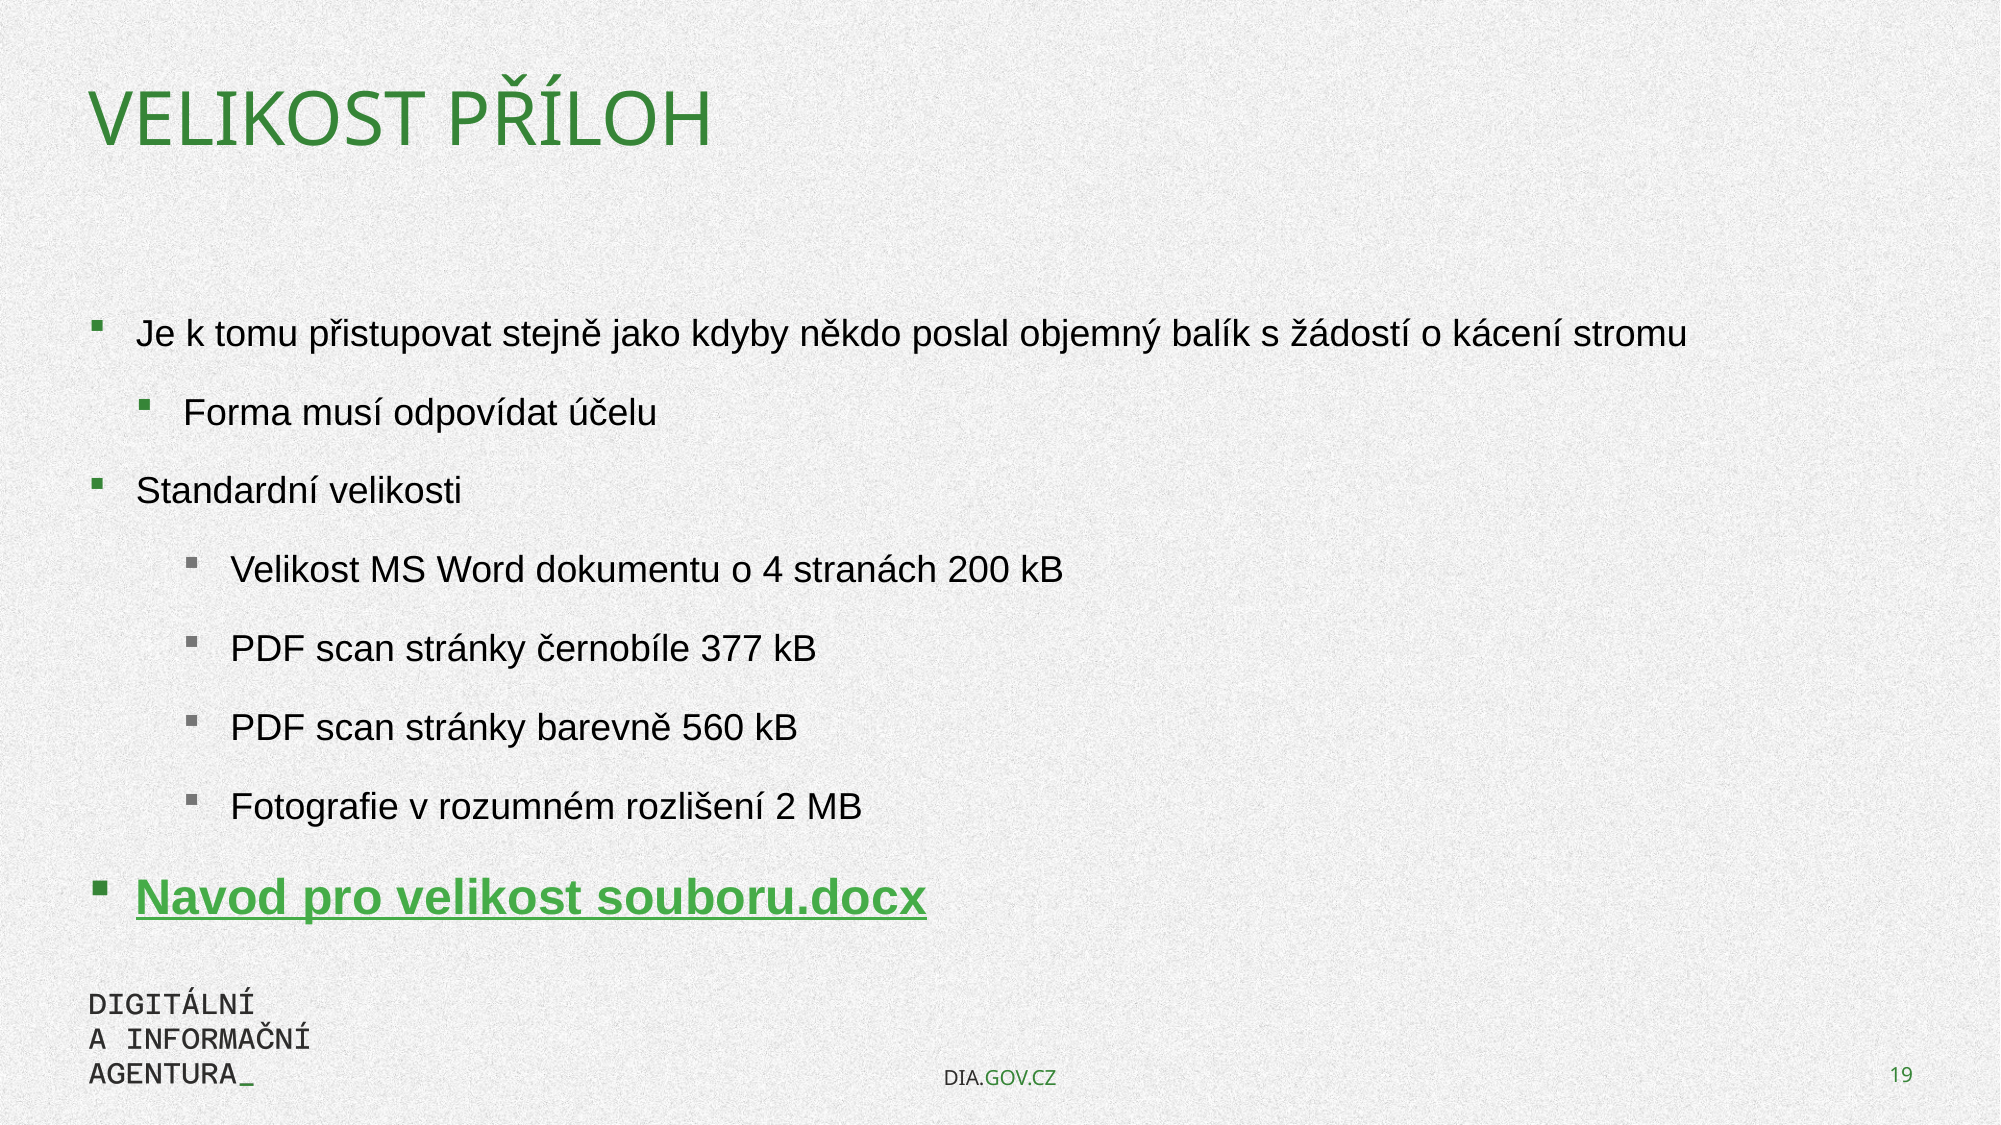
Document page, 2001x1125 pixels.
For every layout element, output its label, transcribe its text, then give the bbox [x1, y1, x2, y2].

title Velikost příloh [88, 70, 1912, 284]
picture [0, 0, 2001, 1125]
list Je k tomu přistupovat stejně jako kdyby někdo poslal objemný balík s žádostí o kácení stromu Forma musí odpovídat účelu Standardní velikosti Velikost MS Word dokumentu o 4 stranách 200 kB PDF scan stránky černobíle 377 kB PDF scan stránky barevně 560 kB Fotografie v rozumném rozlišení 2 MB Navod pro velikost souboru.docx [88, 299, 1912, 980]
slide_number 19 [1612, 1037, 1928, 1098]
footer DIA.GOV.CZ [558, 1037, 1442, 1098]
